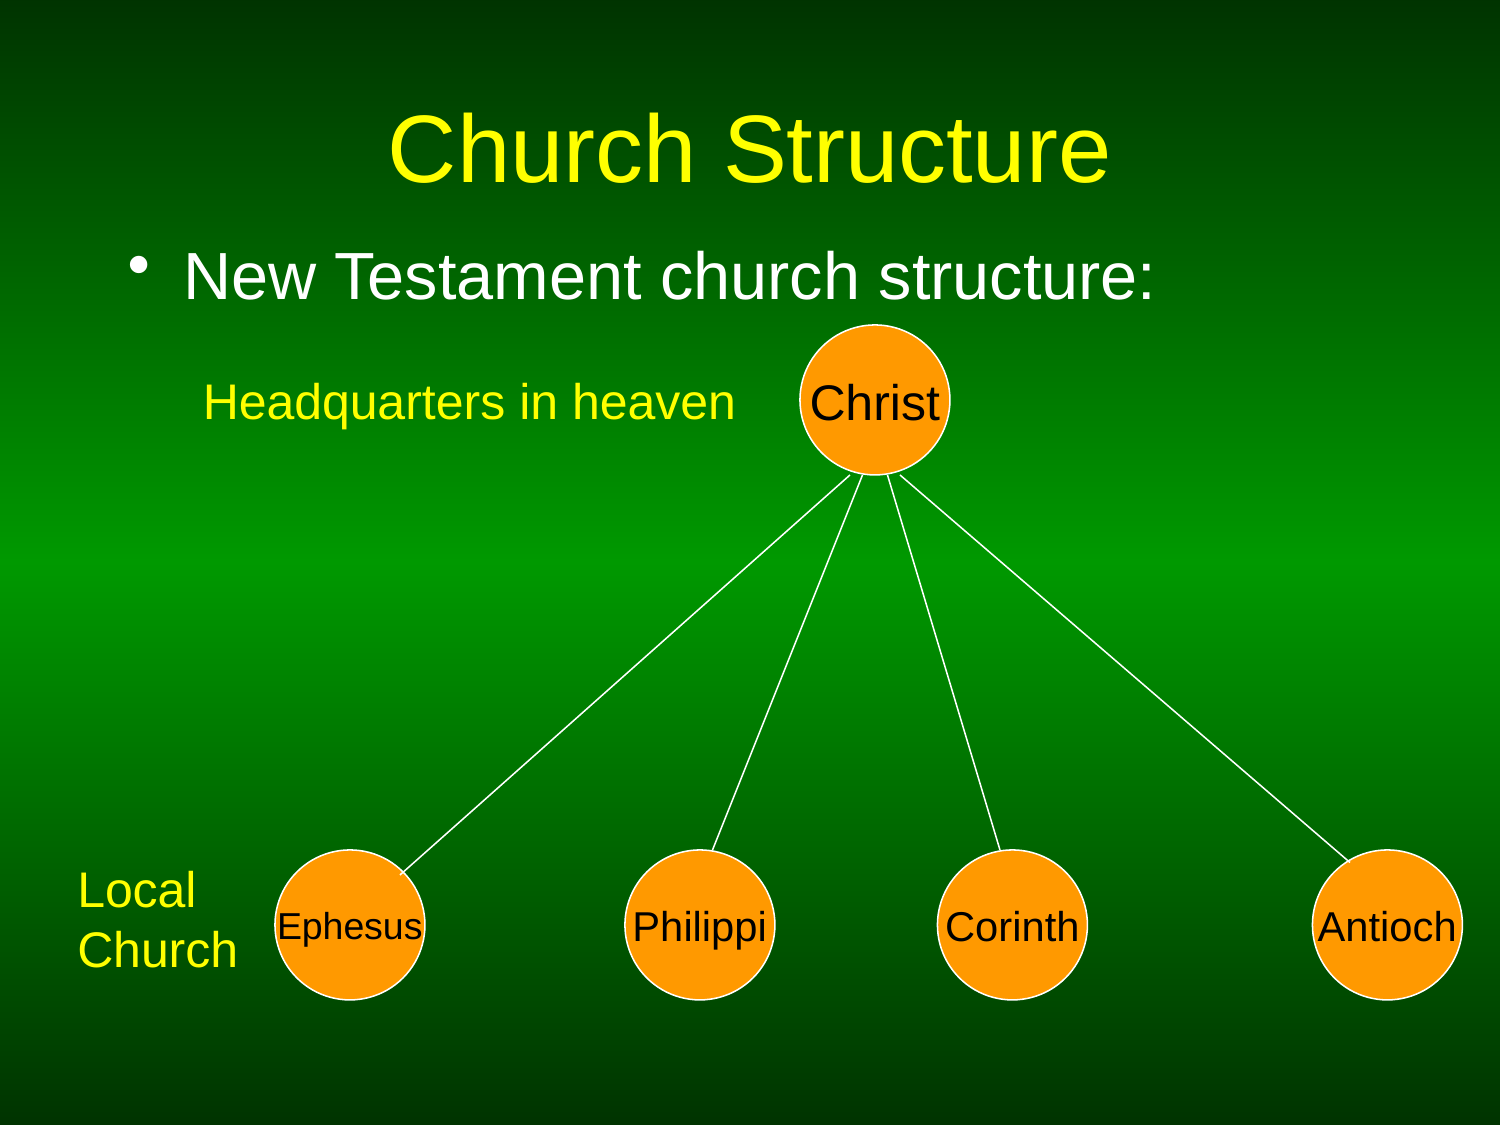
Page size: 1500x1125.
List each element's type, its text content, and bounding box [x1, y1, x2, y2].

text_box Philippi [624, 849, 775, 1000]
list New Testament church structure: [112, 224, 1463, 325]
text_box Antioch [1312, 849, 1463, 1000]
text_box Corinth [937, 849, 1088, 1000]
title Church Structure [37, 50, 1463, 238]
text_box Ephesus [274, 849, 425, 1000]
text_box Headquarters in heaven [188, 362, 752, 438]
text_box Local Church [62, 849, 263, 985]
text_box Christ [799, 324, 950, 475]
